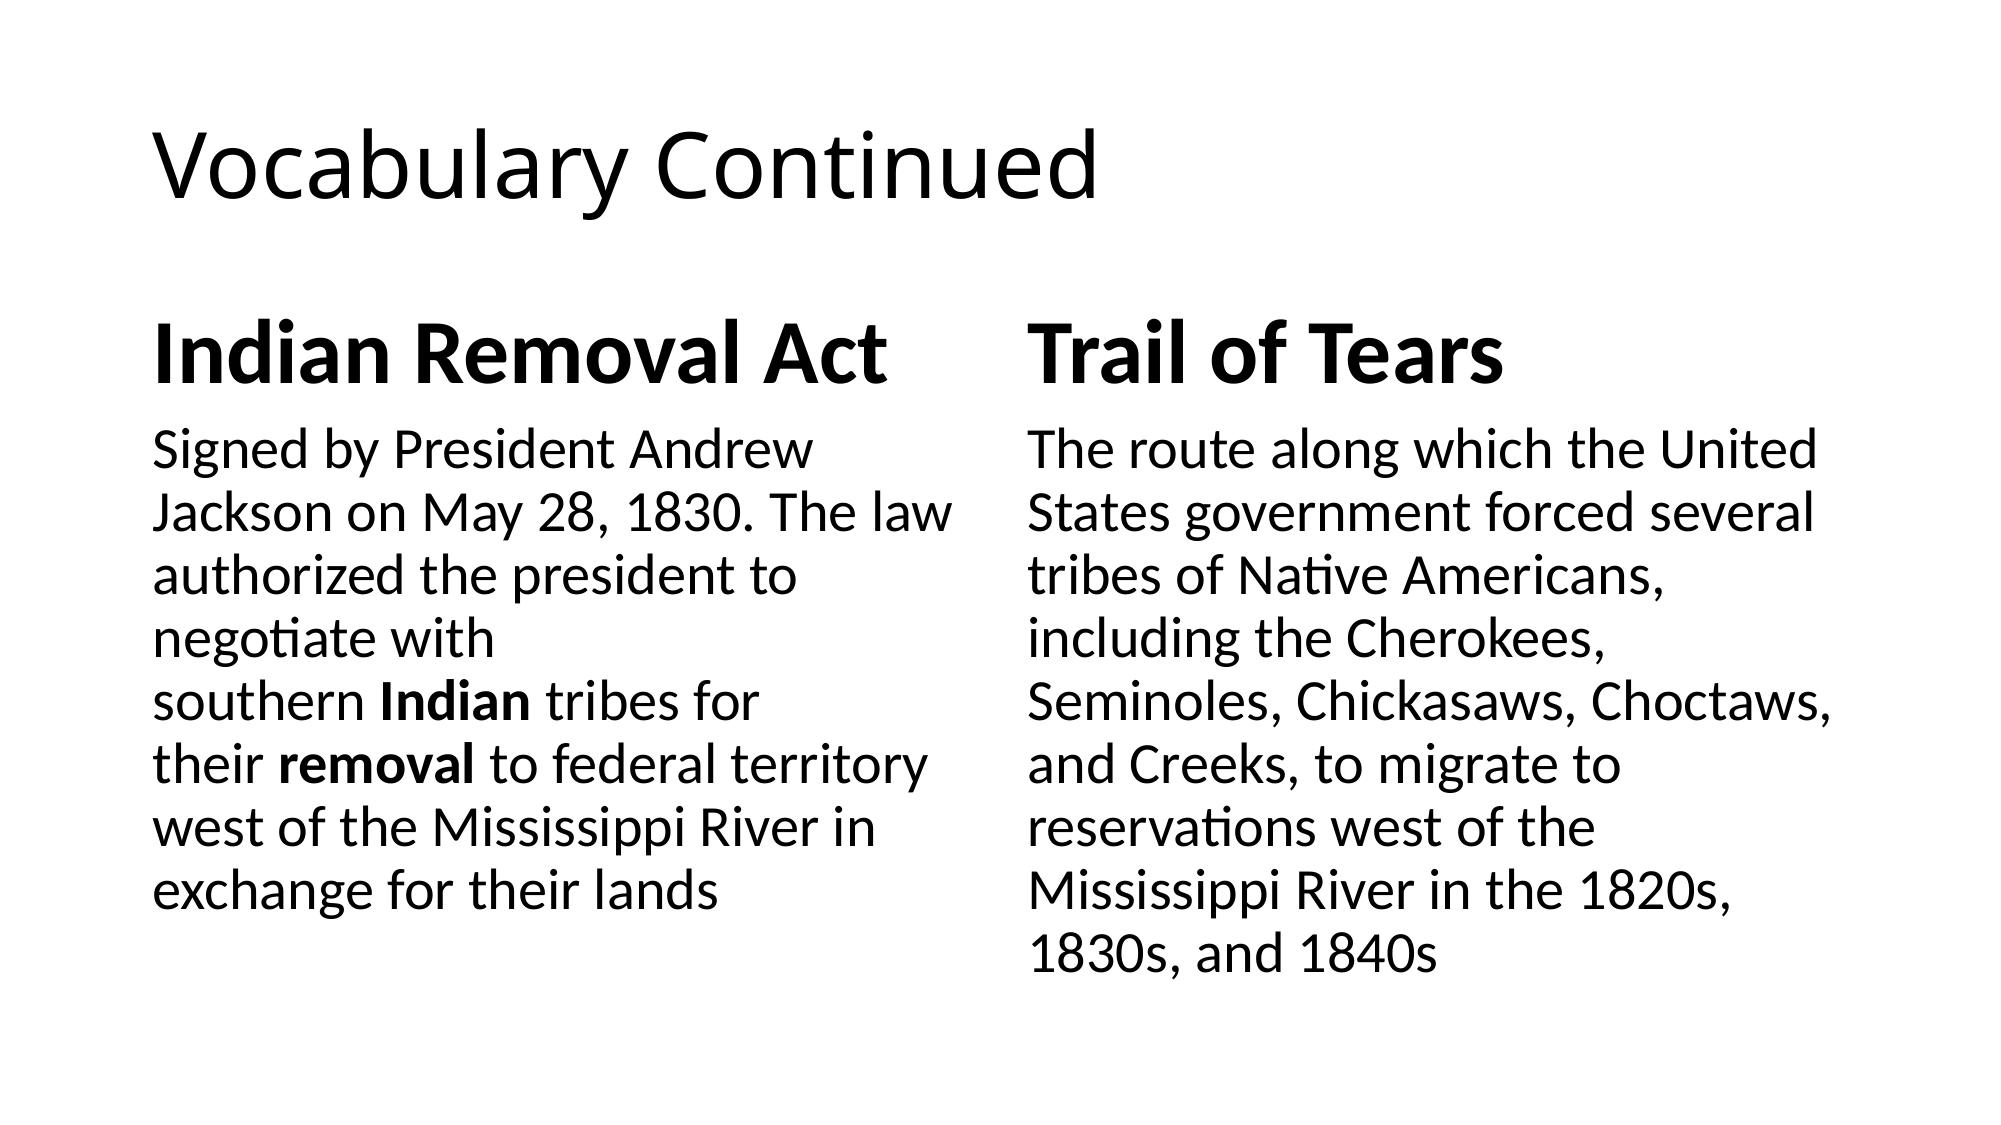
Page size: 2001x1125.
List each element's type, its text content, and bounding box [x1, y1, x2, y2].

list Trail of Tears [1012, 275, 1863, 410]
list The route along which the United States government forced several tribes of Native Americans, including the Cherokees, Seminoles, Chickasaws, Choctaws, and Creeks, to migrate to reservations west of the Mississippi River in the 1820s, 1830s, and 1840s [1012, 410, 1863, 1016]
title Vocabulary Continued [137, 59, 1863, 278]
list Signed by President Andrew Jackson on May 28, 1830. The law authorized the president to negotiate with southern Indian tribes for their removal to federal territory west of the Mississippi River in exchange for their lands [137, 410, 984, 1016]
list Indian Removal Act [137, 275, 984, 410]
